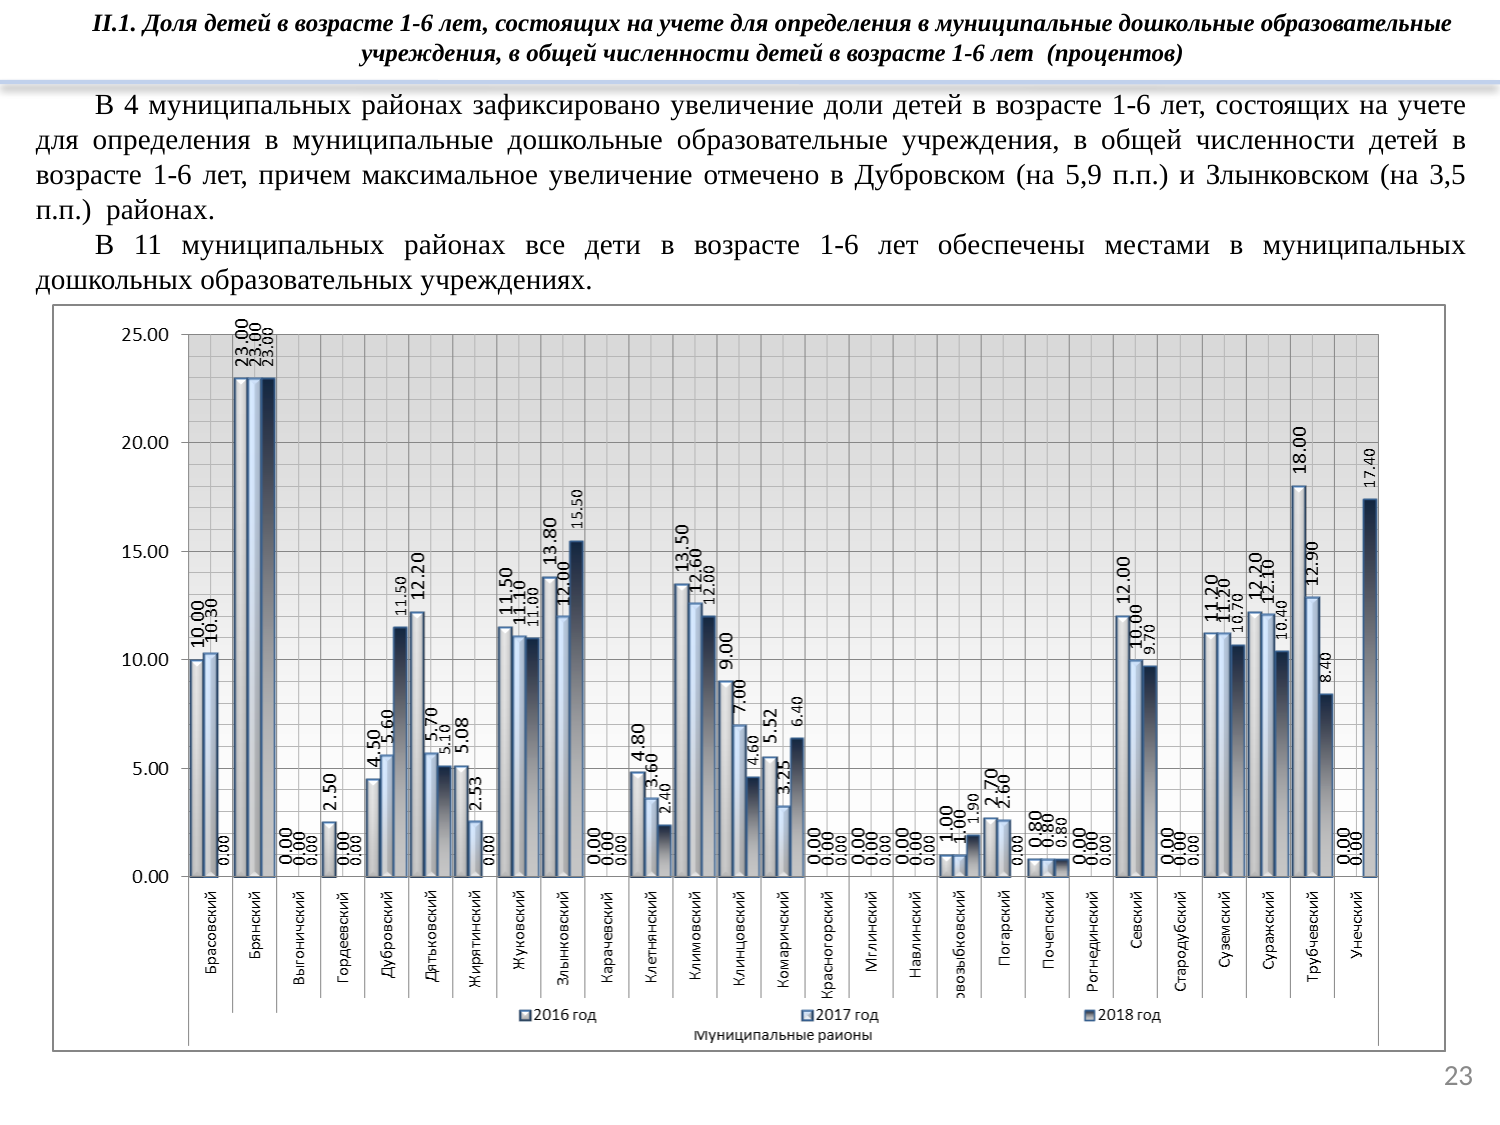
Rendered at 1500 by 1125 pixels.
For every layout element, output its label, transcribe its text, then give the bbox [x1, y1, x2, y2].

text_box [44, 296, 1453, 1060]
text_box 23 [1399, 1034, 1488, 1113]
text_box II.1. Доля детей в возрасте 1-6 лет, состоящих на учете для определения в муниципальные дошкольные образовательные учреждения, в общей численности детей в возрасте 1-6 лет (процентов) [52, 0, 1494, 74]
text_box В 4 муниципальных районах зафиксировано увеличение доли детей в возрасте 1-6 лет, состоящих на учете для определения в муниципальные дошкольные образовательные учреждения, в общей численности детей в возрасте 1-6 лет, причем максимальное увеличение отмечено в Дубровском (на 5,9 п.п.) и Злынковском (на 3,5 п.п.) районах. В 11 муниципальных районах все дети в возрасте 1-6 лет обеспечены местами в муниципальных дошкольных образовательных учреждениях. [21, 90, 1483, 303]
